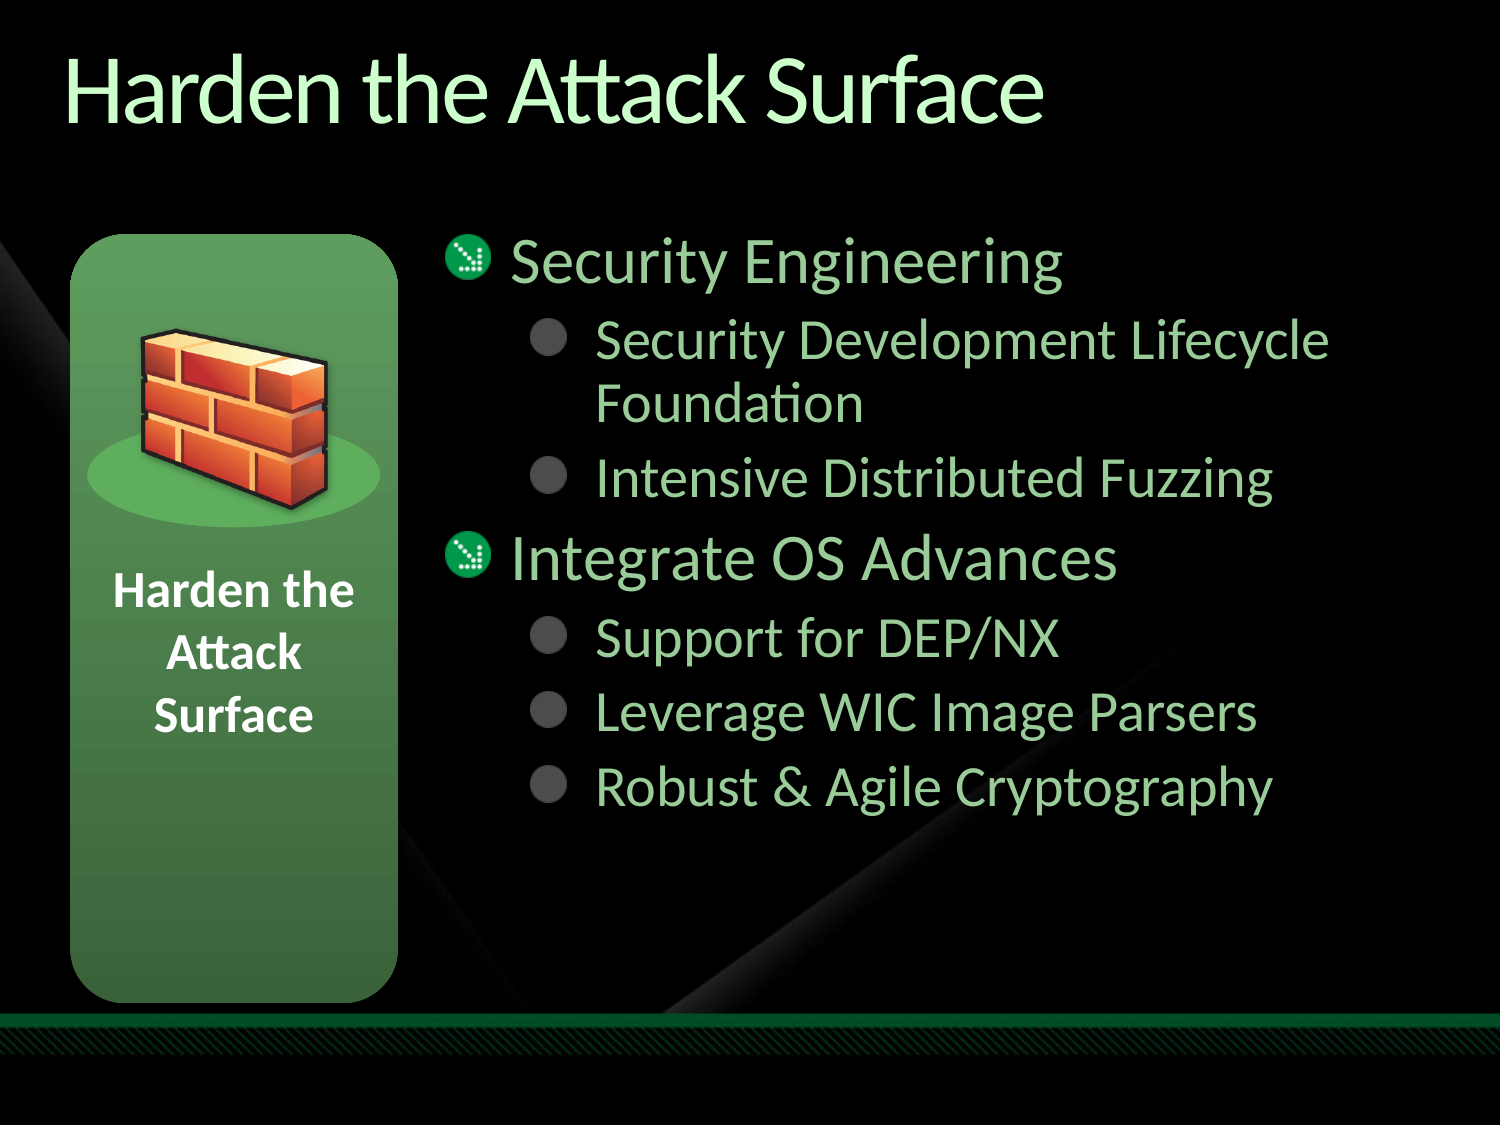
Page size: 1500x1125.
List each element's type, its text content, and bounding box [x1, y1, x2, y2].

list Security Engineering Security Development Lifecycle Foundation Intensive Distributed Fuzzing Integrate OS Advances Support for DEP/NX Leverage WIC Image Parsers Robust & Agile Cryptography [445, 225, 1442, 929]
title Harden the Attack Surface [62, 37, 1438, 147]
picture [0, 0, 1500, 1125]
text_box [70, 234, 399, 1004]
